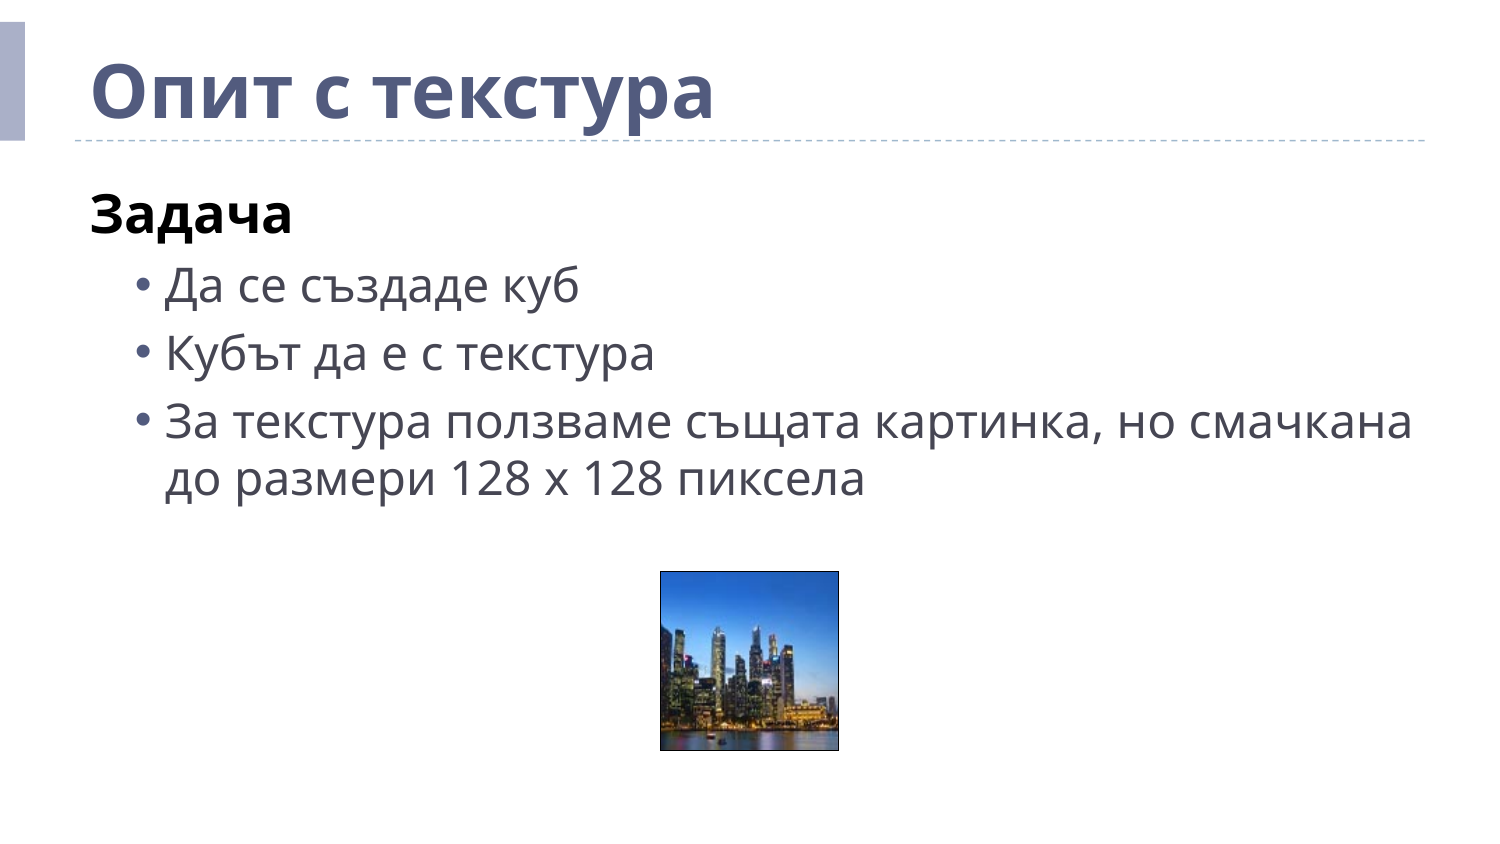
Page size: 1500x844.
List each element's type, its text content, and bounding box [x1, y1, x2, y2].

title Опит с текстура [75, 18, 1475, 141]
picture [659, 571, 839, 751]
list Задача Да се създаде куб Кубът да е с текстура За текстура ползваме същата картинка, но смачкана до размери 128 х 128 пиксела [75, 171, 1475, 835]
